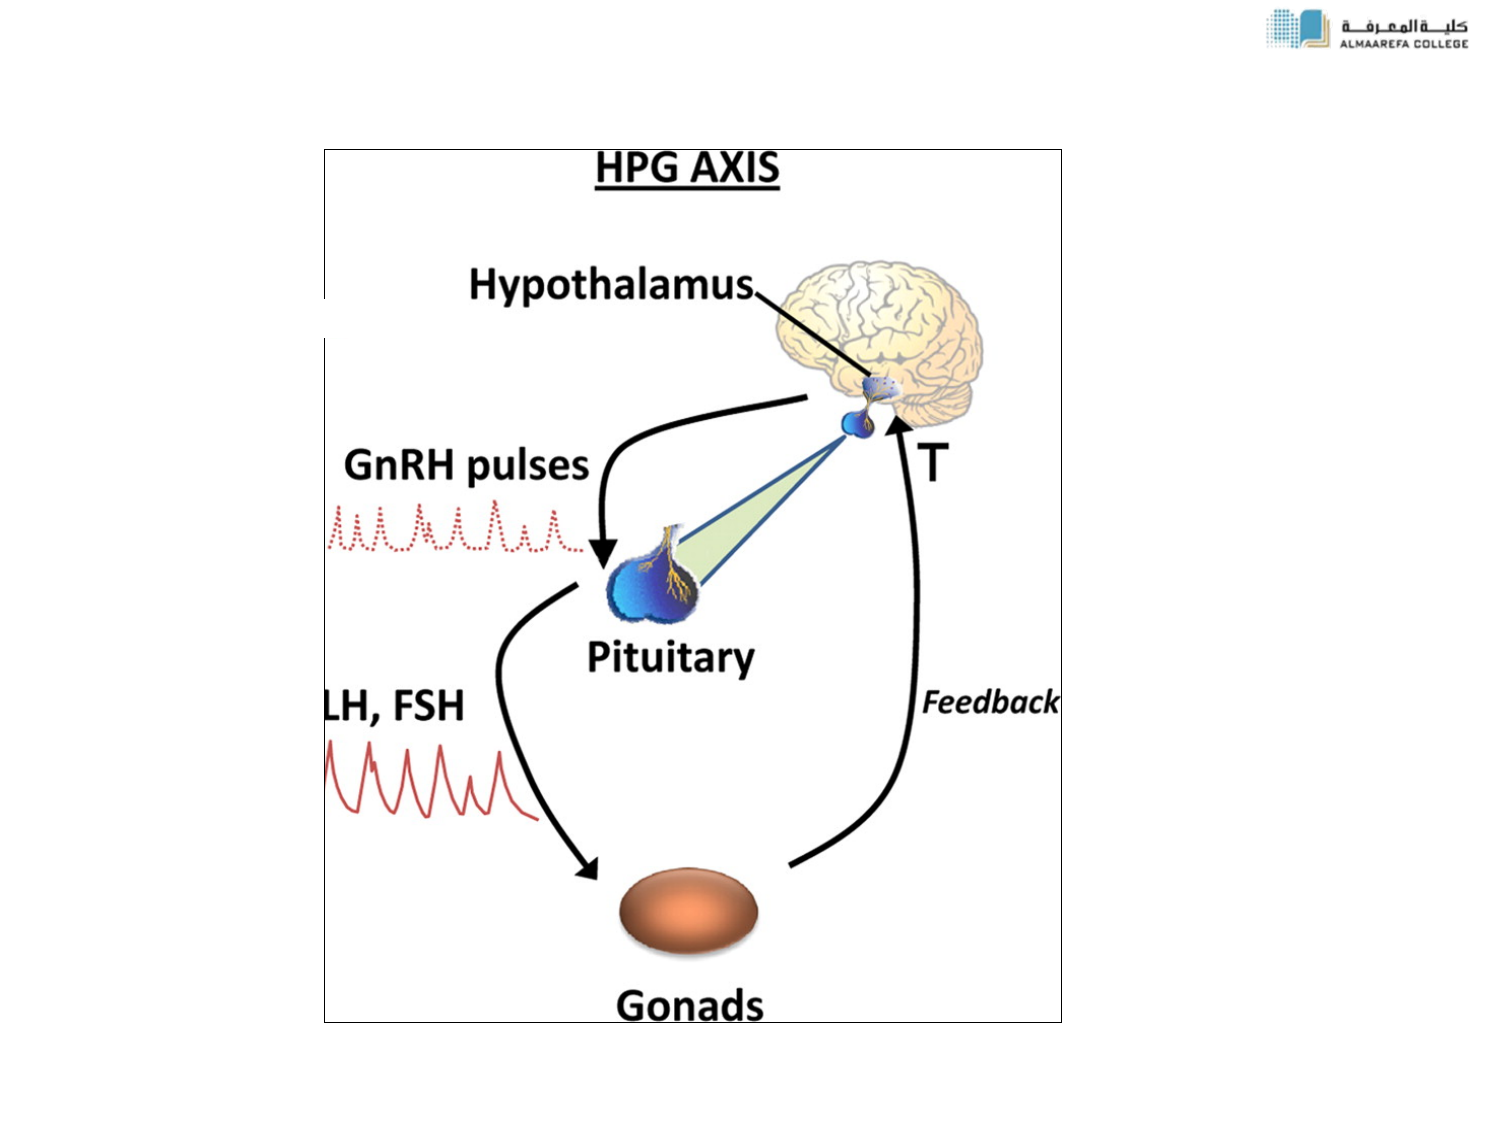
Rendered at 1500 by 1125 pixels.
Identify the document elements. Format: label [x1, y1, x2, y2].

picture [324, 149, 1063, 1023]
picture [1262, 0, 1473, 65]
